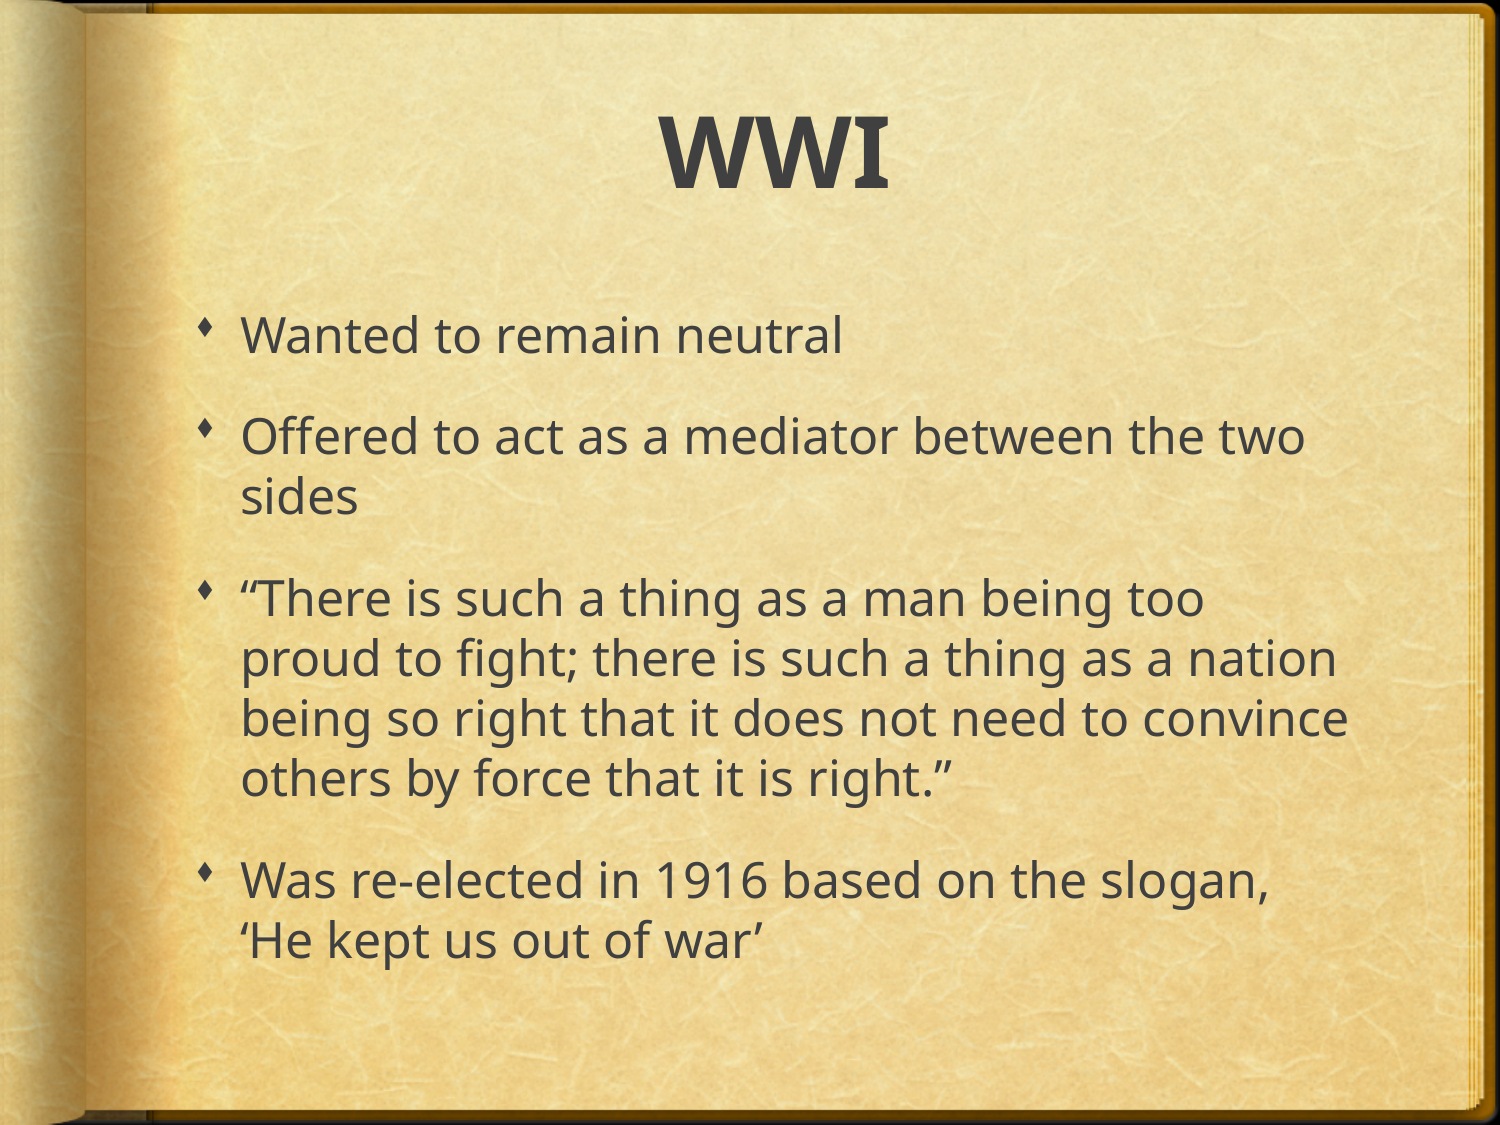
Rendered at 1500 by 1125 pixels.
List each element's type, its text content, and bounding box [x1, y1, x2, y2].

title WWI [178, 45, 1372, 265]
list Wanted to remain neutral Offered to act as a mediator between the two sides “There is such a thing as a man being too proud to fight; there is such a thing as a nation being so right that it does not need to convince others by force that it is right.” Was re-elected in 1916 based on the slogan, ‘He kept us out of war’ [178, 295, 1372, 1005]
picture [0, 0, 1500, 1125]
